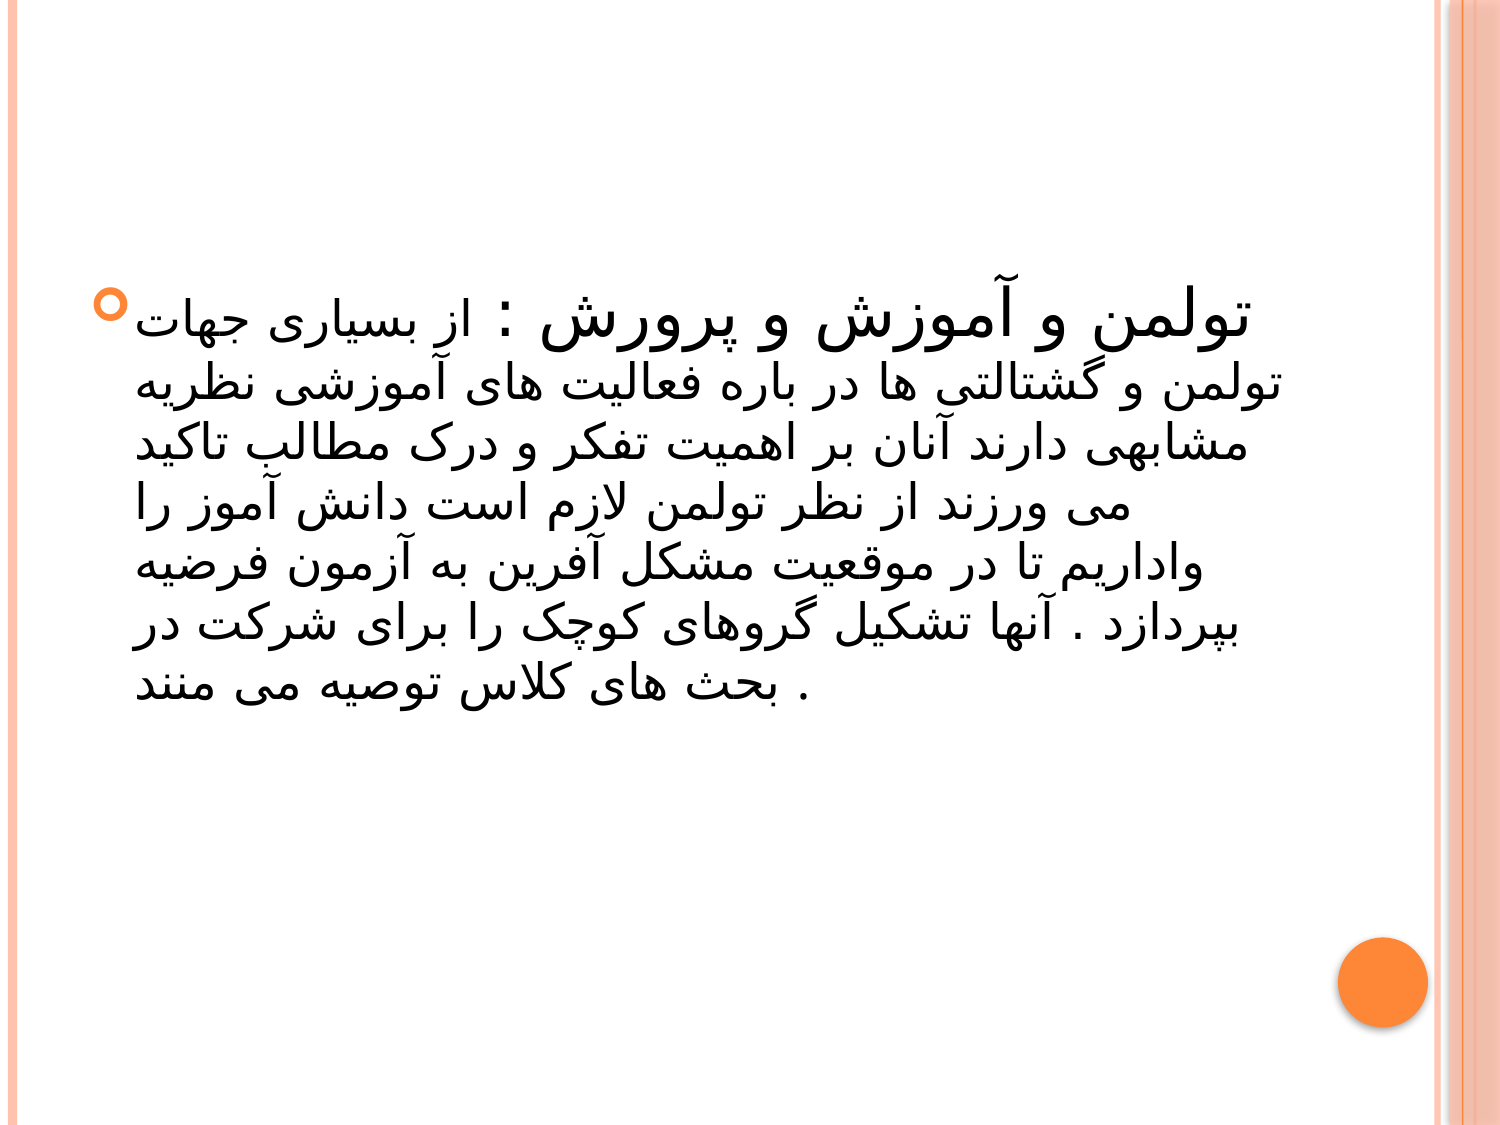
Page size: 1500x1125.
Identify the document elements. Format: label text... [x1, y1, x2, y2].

list تولمن و آموزش و پرورش : از بسیاری جهات تولمن و گشتالتی ها در باره فعالیت های آموزشی نظریه مشابهی دارند آنان بر اهمیت تفکر و درک مطالب تاکید می ورزند از نظر تولمن لازم است دانش آموز را واداریم تا در موقعیت مشکل آفرین به آزمون فرضیه بپردازد . آنها تشکیل گروهای کوچک را برای شرکت در بحث های کلاس توصیه می منند . [75, 262, 1300, 1062]
